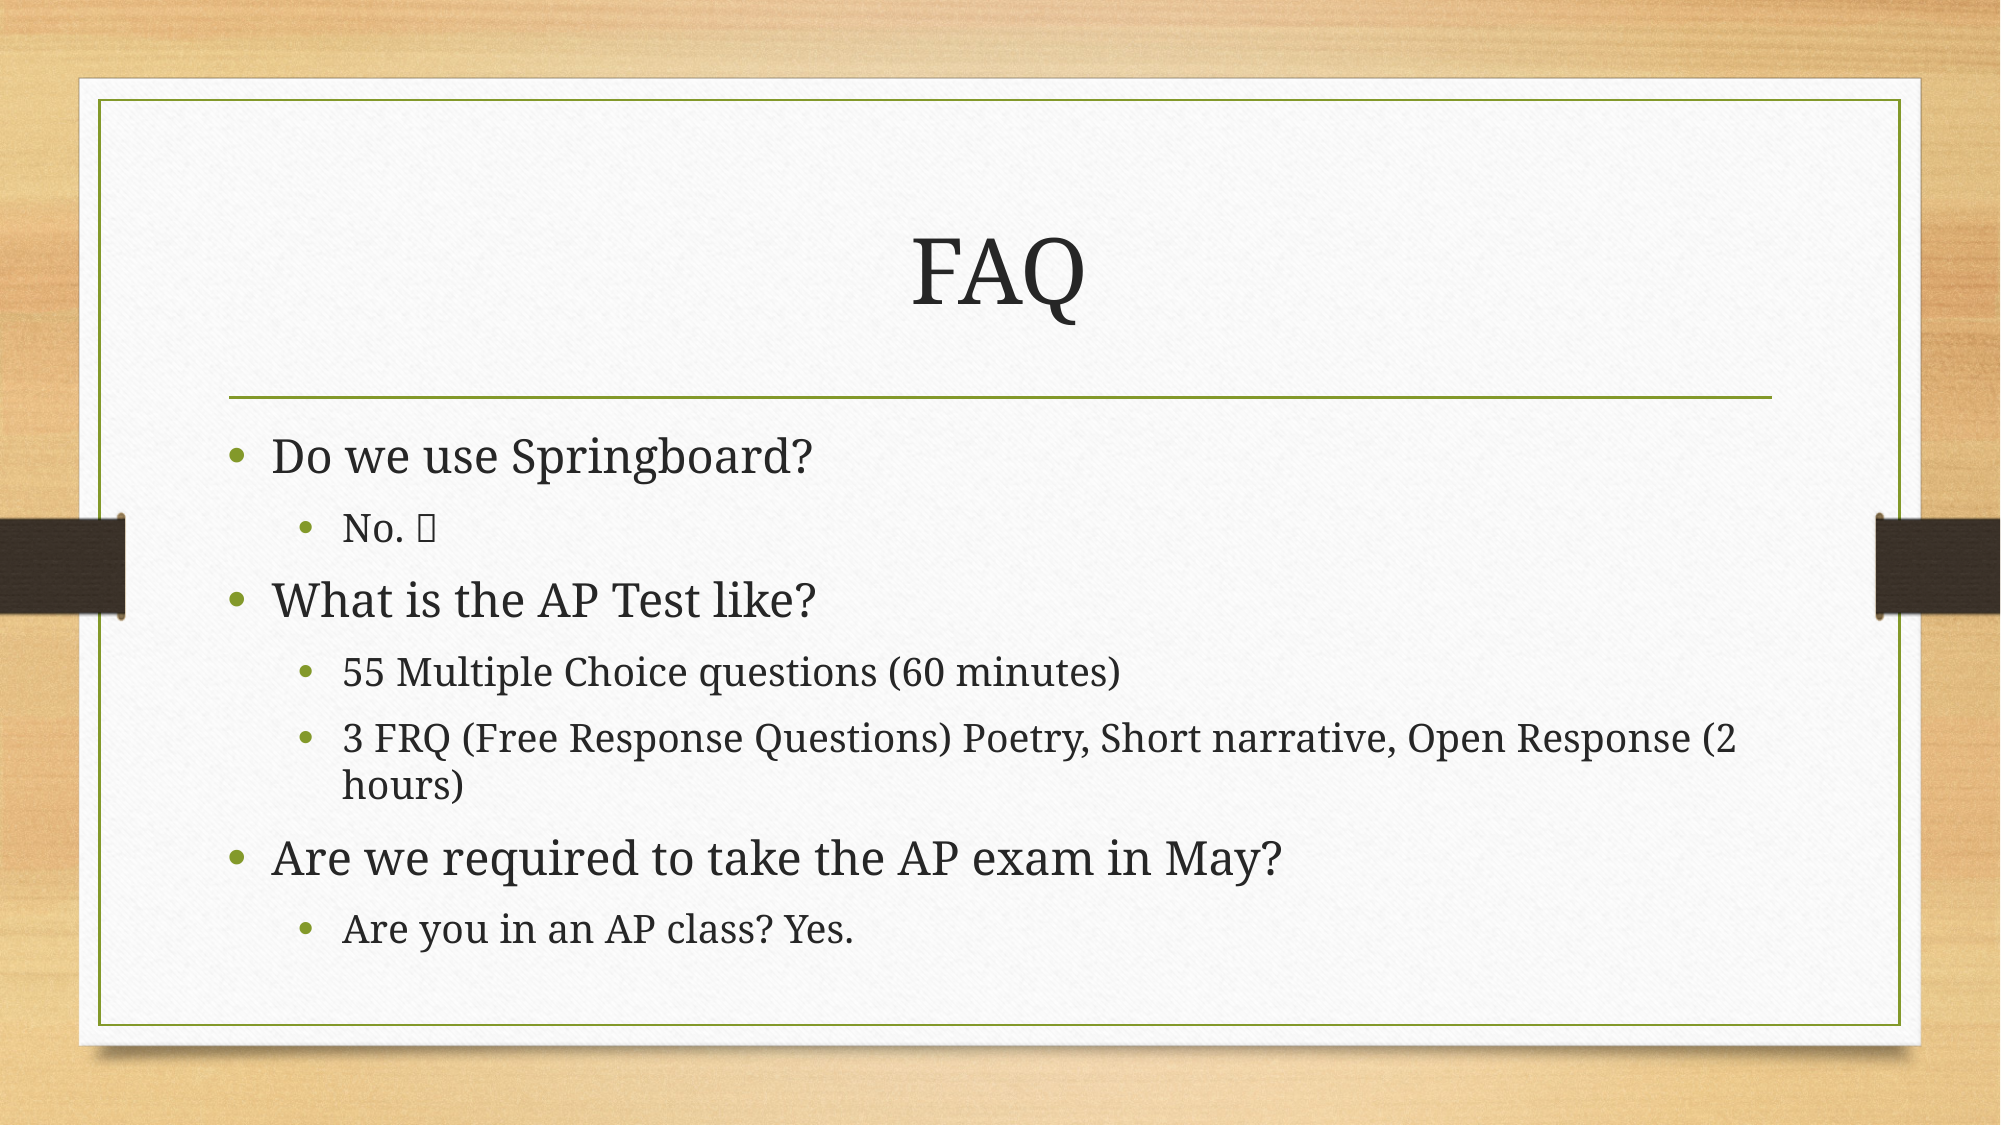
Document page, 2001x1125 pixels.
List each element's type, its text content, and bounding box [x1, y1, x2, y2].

picture [0, 0, 2001, 1125]
title FAQ [212, 161, 1788, 375]
list Do we use Springboard? No.  What is the AP Test like? 55 Multiple Choice questions (60 minutes) 3 FRQ (Free Response Questions) Poetry, Short narrative, Open Response (2 hours) Are we required to take the AP exam in May? Are you in an AP class? Yes. [212, 419, 1788, 964]
